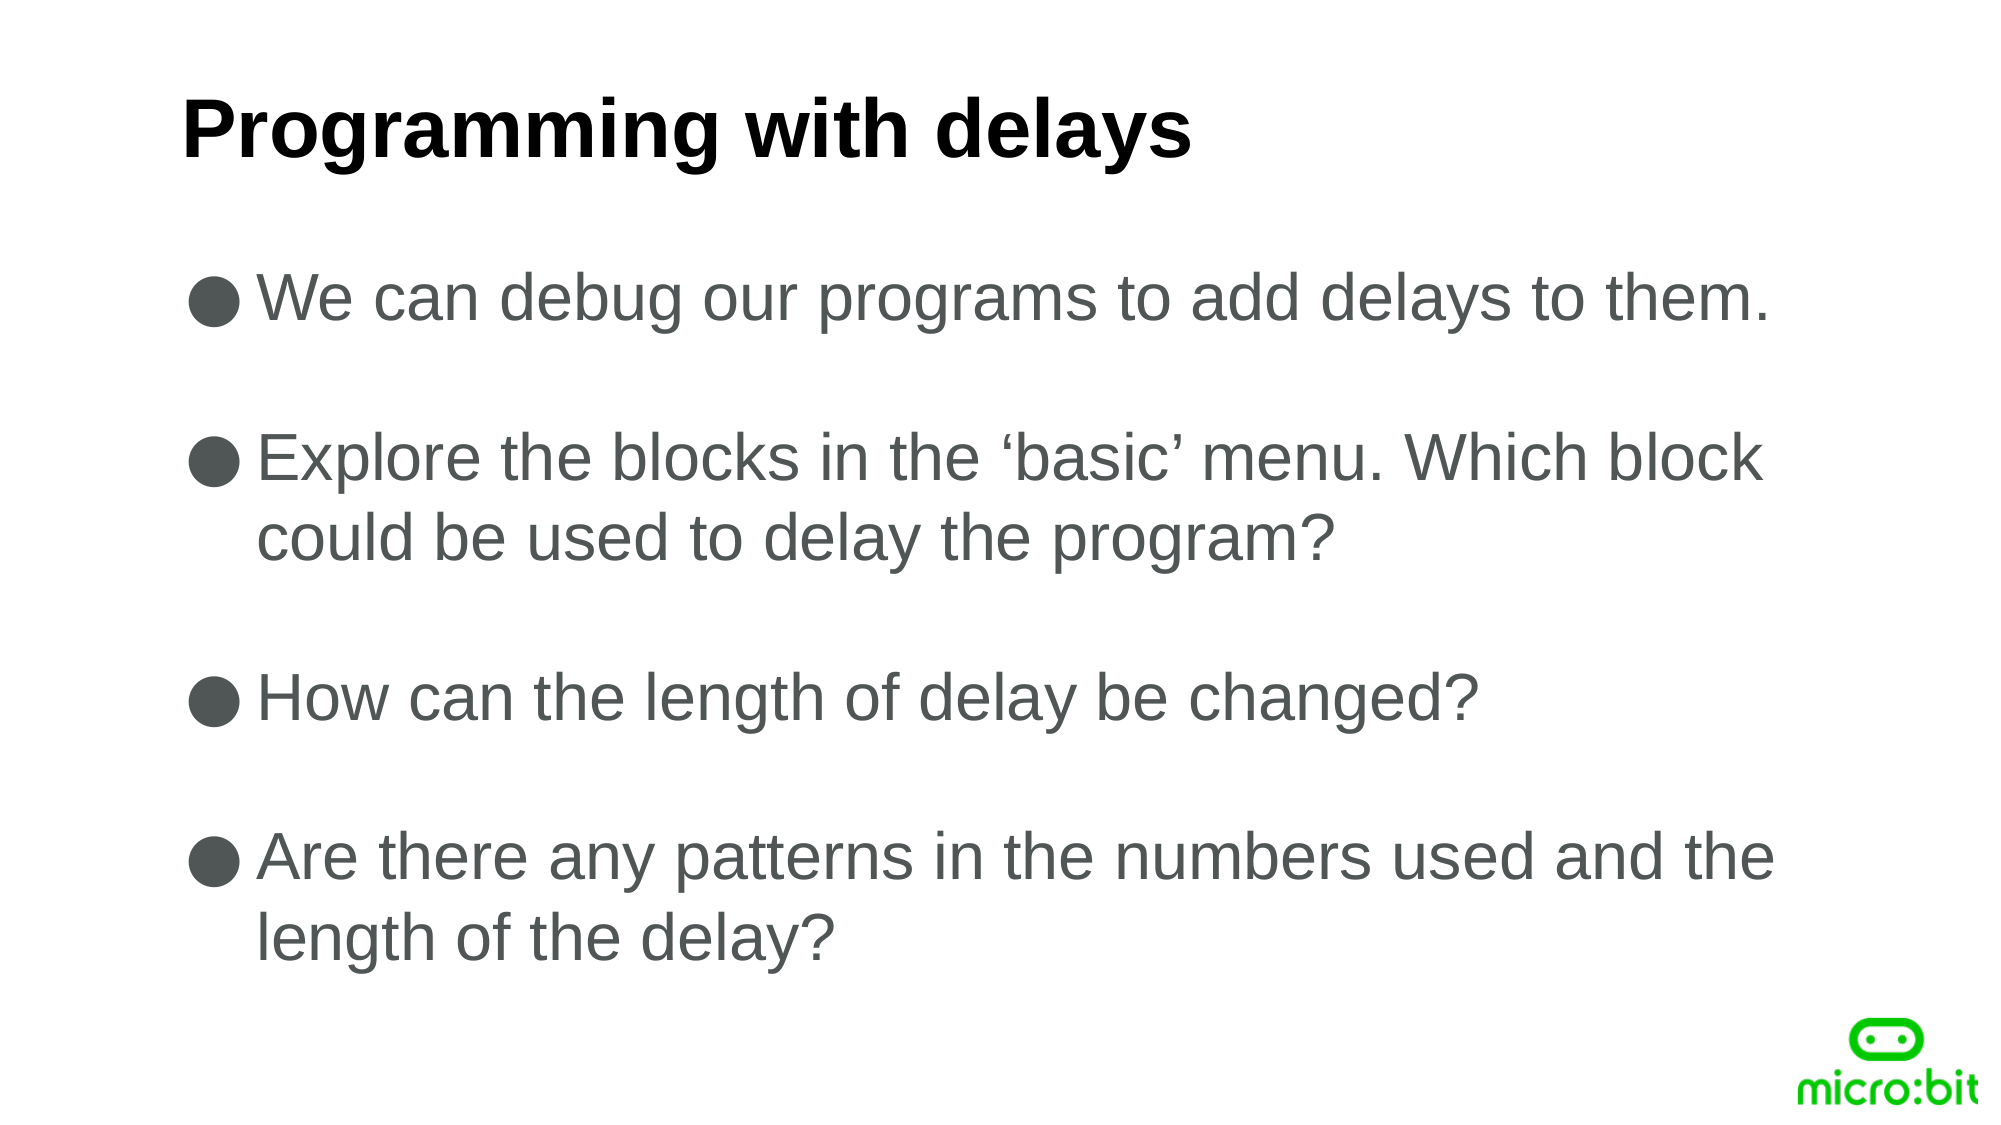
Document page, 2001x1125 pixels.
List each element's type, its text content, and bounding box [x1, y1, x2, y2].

text_box Programming with delays We can debug our programs to add delays to them. Explore the blocks in the ‘basic’ menu. Which block could be used to delay the program? How can the length of delay be changed? Are there any patterns in the numbers used and the length of the delay? [166, 60, 1918, 884]
picture [1797, 1017, 1978, 1106]
